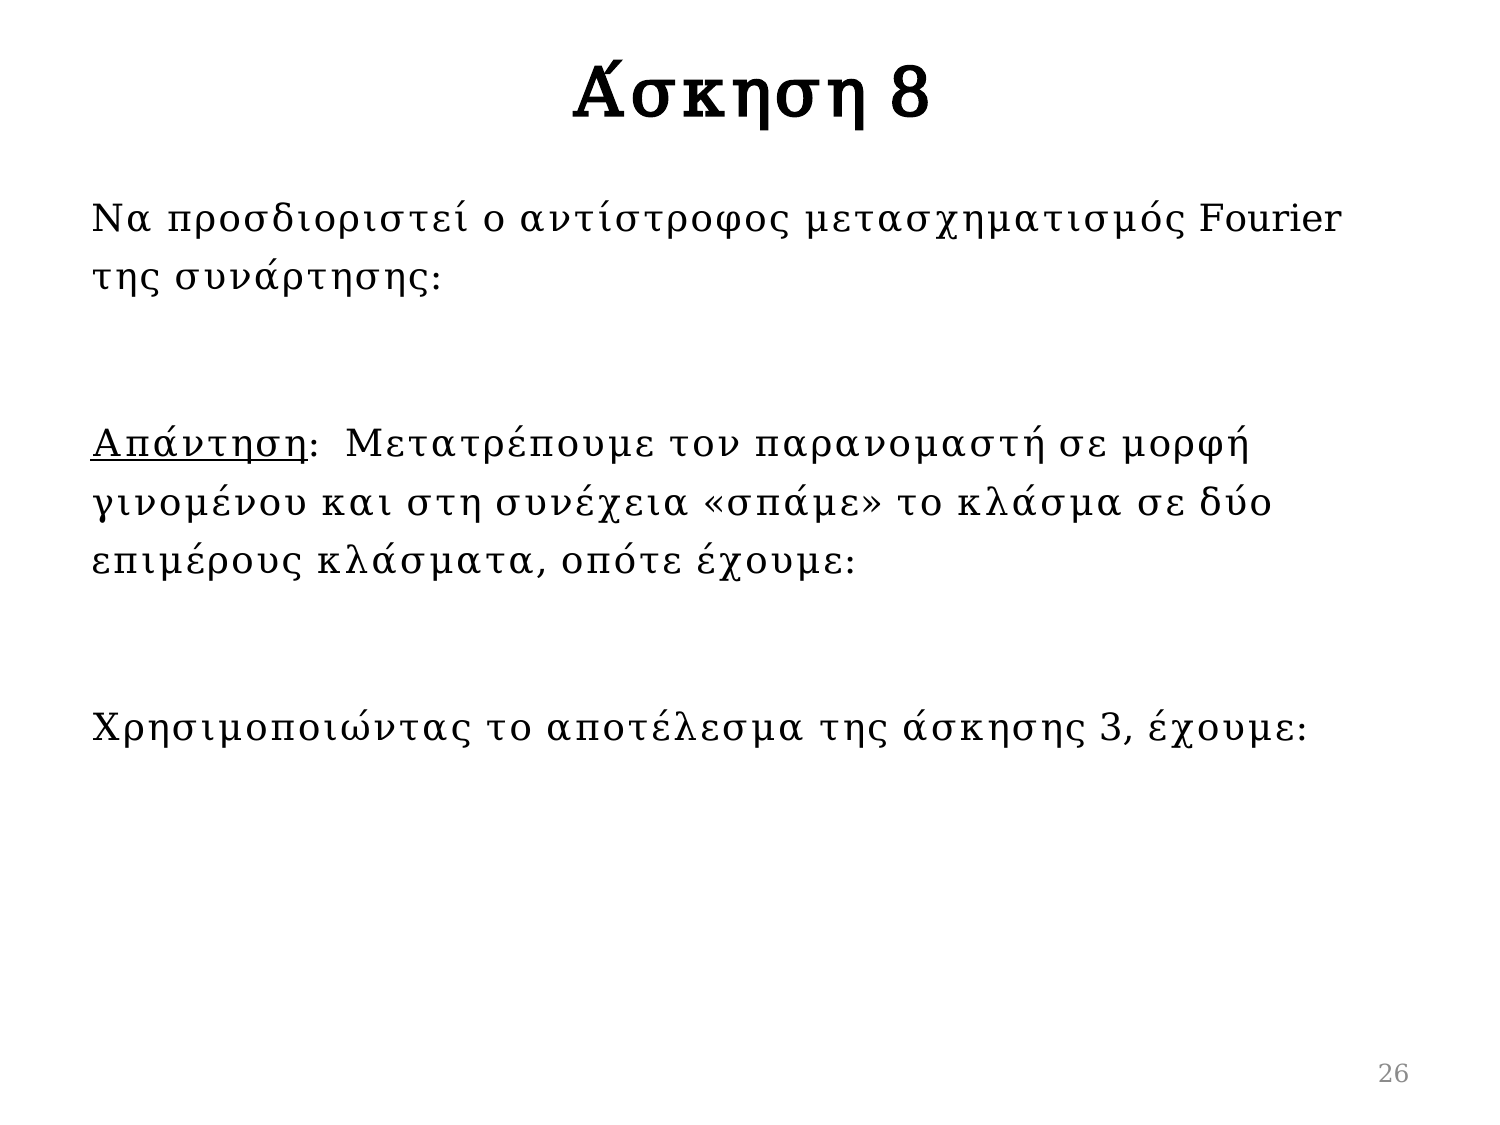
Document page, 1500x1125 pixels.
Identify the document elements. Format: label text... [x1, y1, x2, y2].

title Άσκηση 8 [75, 19, 1425, 159]
slide_number 26 [1222, 1042, 1425, 1103]
